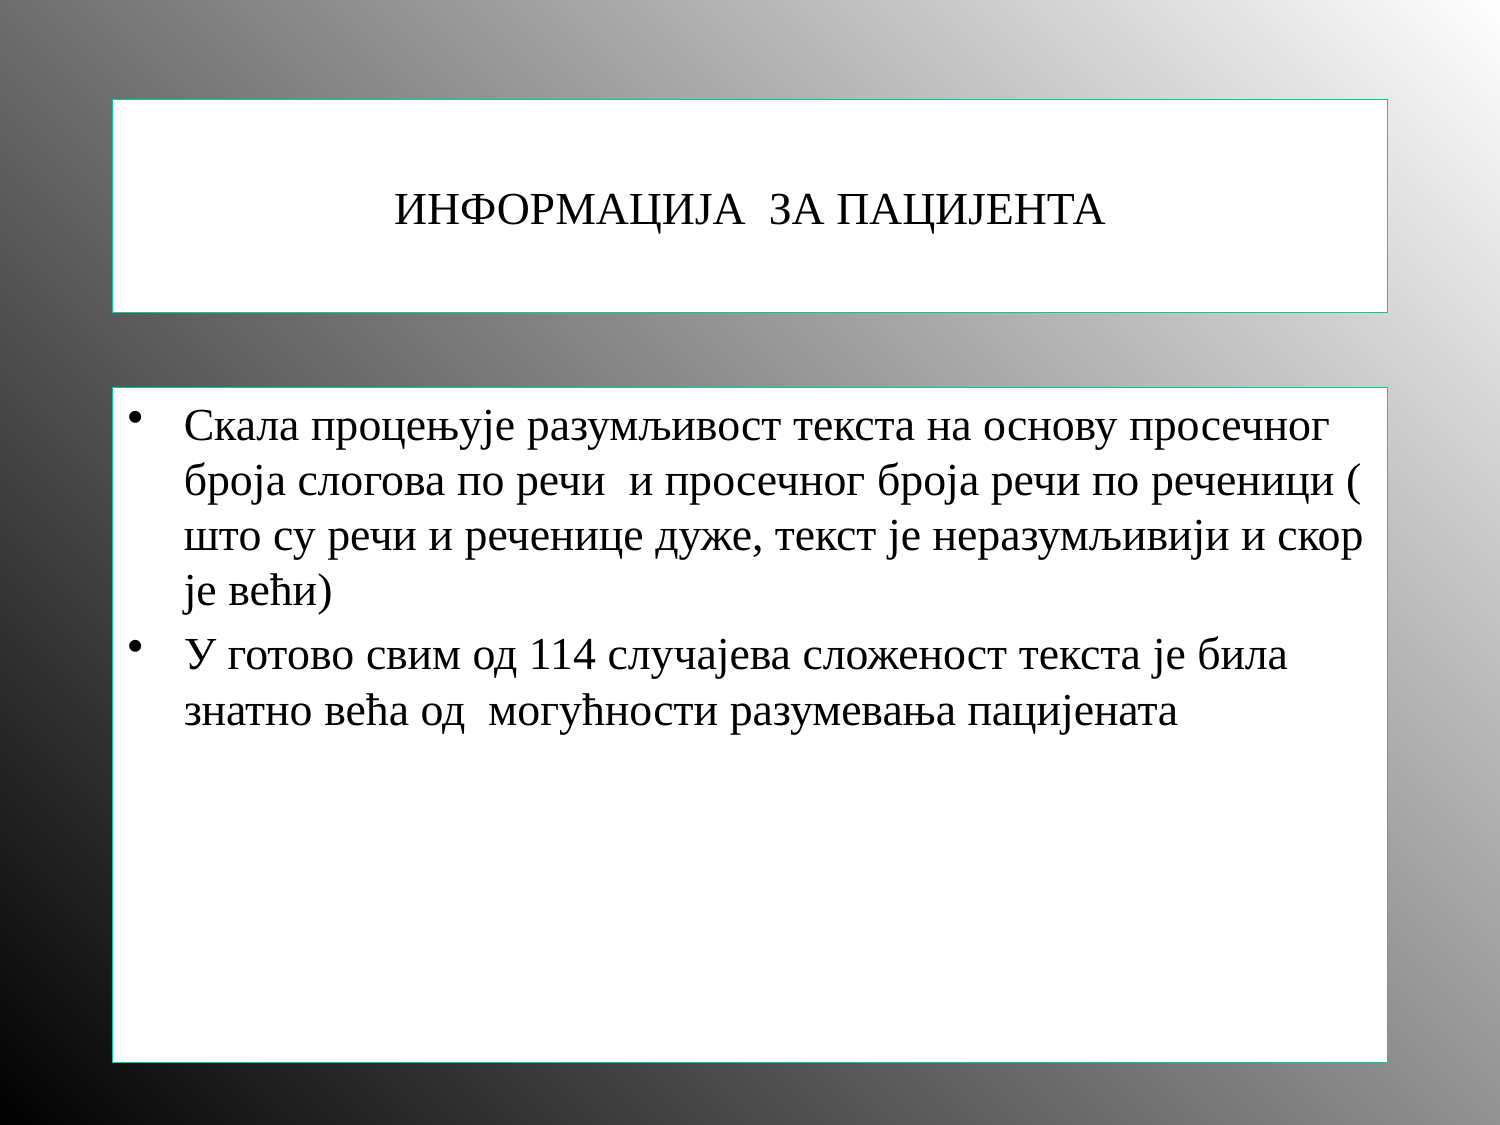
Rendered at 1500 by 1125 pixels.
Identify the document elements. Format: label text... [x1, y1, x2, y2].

title ИНФОРМАЦИЈА ЗА ПАЦИЈЕНТА [112, 99, 1388, 313]
list Скала процењује разумљивост текста на основу просечног броја слогова по речи и просечног броја речи по реченици ( што су речи и реченице дуже, текст је неразумљивији и скор је већи) У готово свим од 114 случајева сложеност текста је била знатно већа од могућности разумевања пацијената [112, 387, 1388, 1063]
